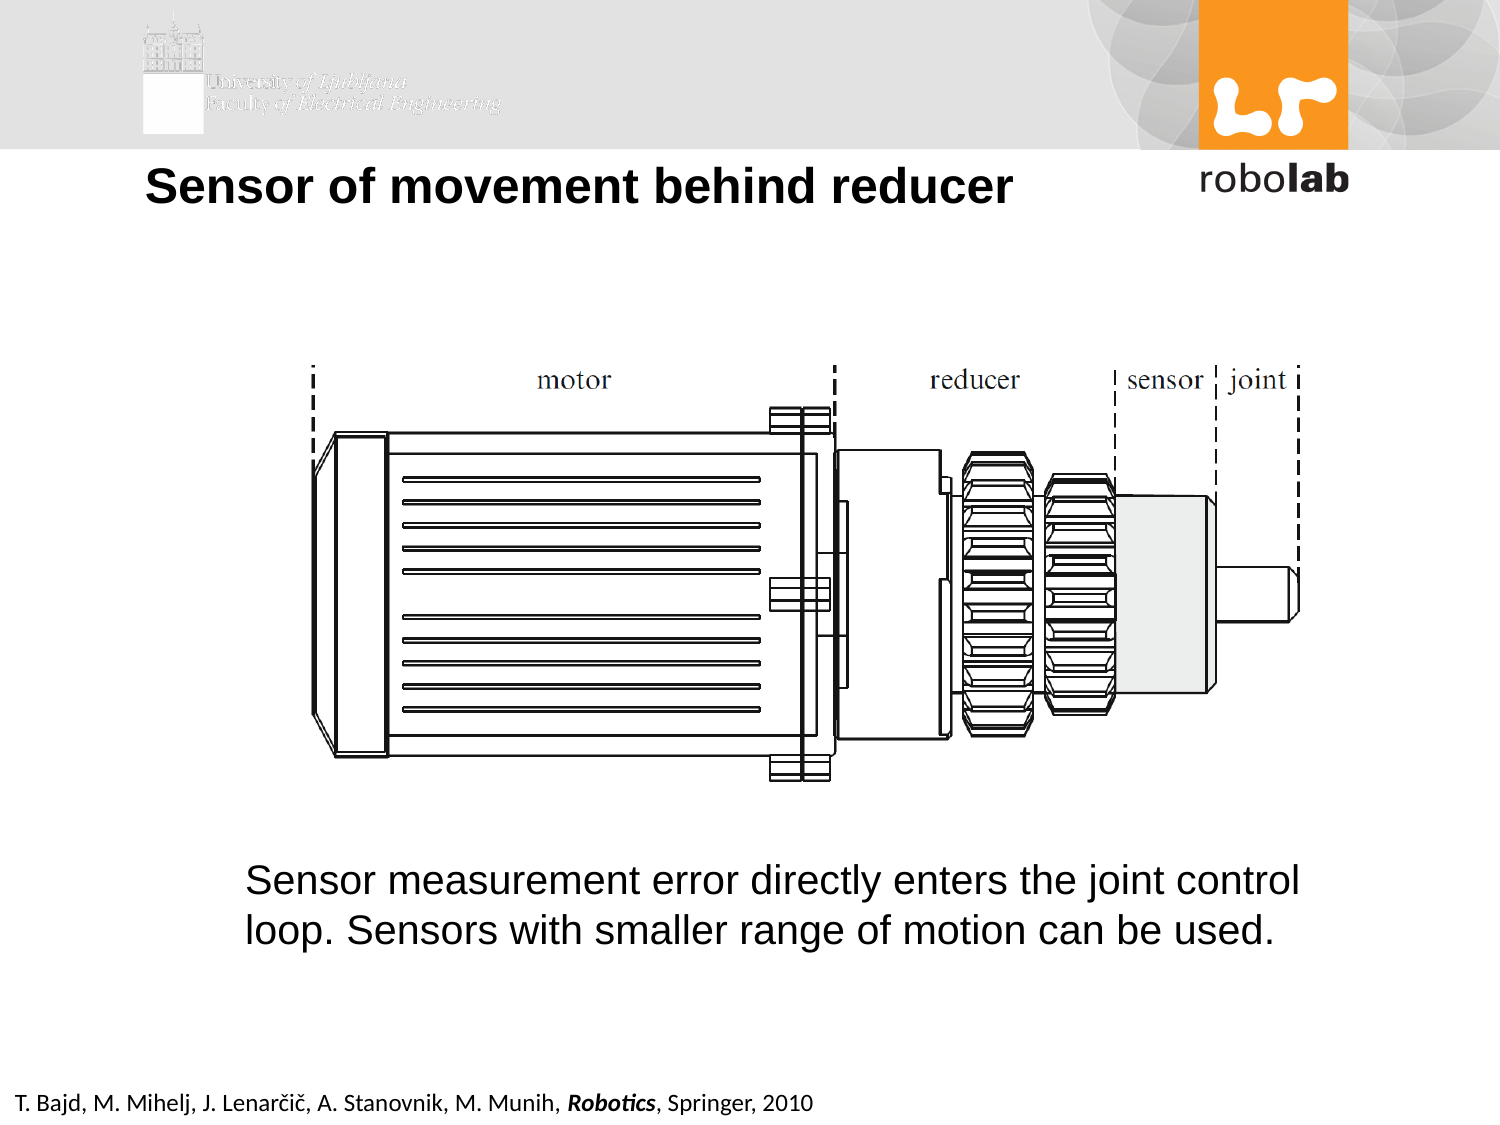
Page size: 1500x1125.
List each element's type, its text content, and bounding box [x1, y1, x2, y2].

picture [998, 0, 1500, 196]
list Sensor measurement error directly enters the joint control loop. Sensors with smaller range of motion can be used. [230, 846, 1317, 1009]
picture [300, 353, 1306, 788]
title Sensor of movement behind reducer [129, 94, 1311, 272]
picture [143, 10, 501, 94]
